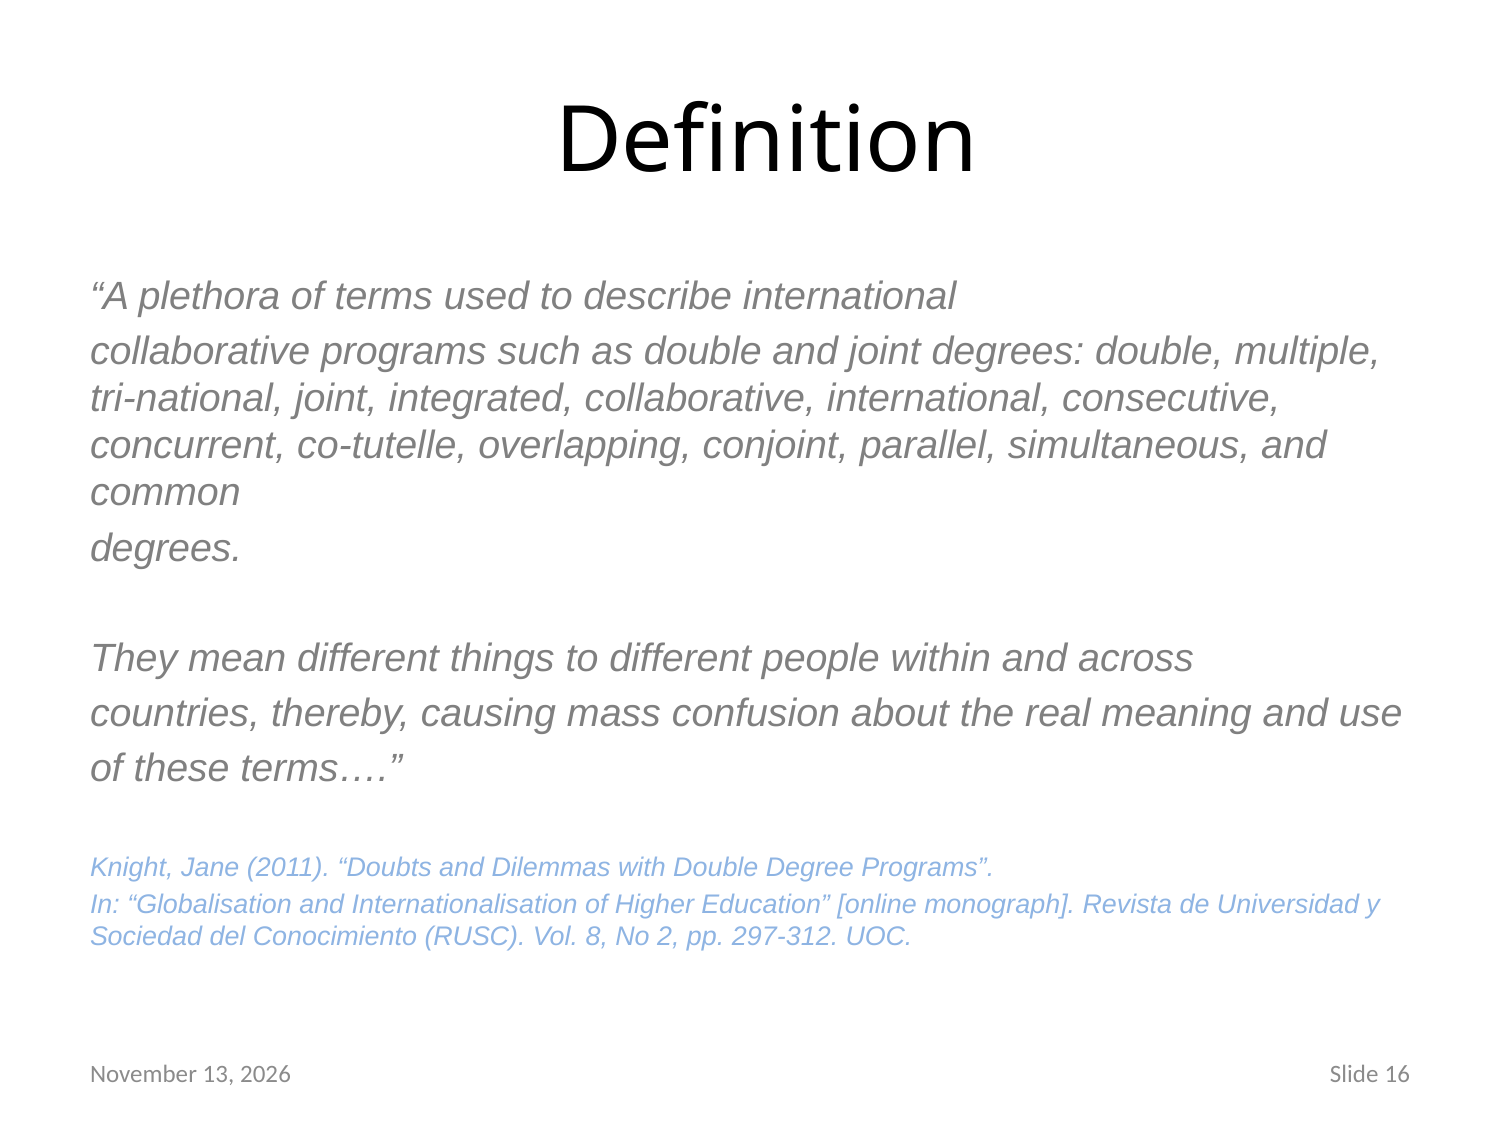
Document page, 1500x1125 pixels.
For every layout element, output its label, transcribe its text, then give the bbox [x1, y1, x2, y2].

slide_number Slide 16 [1074, 1042, 1425, 1103]
title Definition [69, 77, 1464, 191]
list “A plethora of terms used to describe international collaborative programs such as double and joint degrees: double, multiple, tri-national, joint, integrated, collaborative, international, consecutive, concurrent, co-tutelle, overlapping, conjoint, parallel, simultaneous, and common degrees. They mean different things to different people within and across countries, thereby, causing mass confusion about the real meaning and use of these terms….” Knight, Jane (2011). “Doubts and Dilemmas with Double Degree Programs”. In: “Globalisation and Internationalisation of Higher Education” [online monograph]. Revista de Universidad y Sociedad del Conocimiento (RUSC). Vol. 8, No 2, pp. 297-312. UOC. [74, 262, 1426, 1006]
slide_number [75, 1042, 425, 1103]
